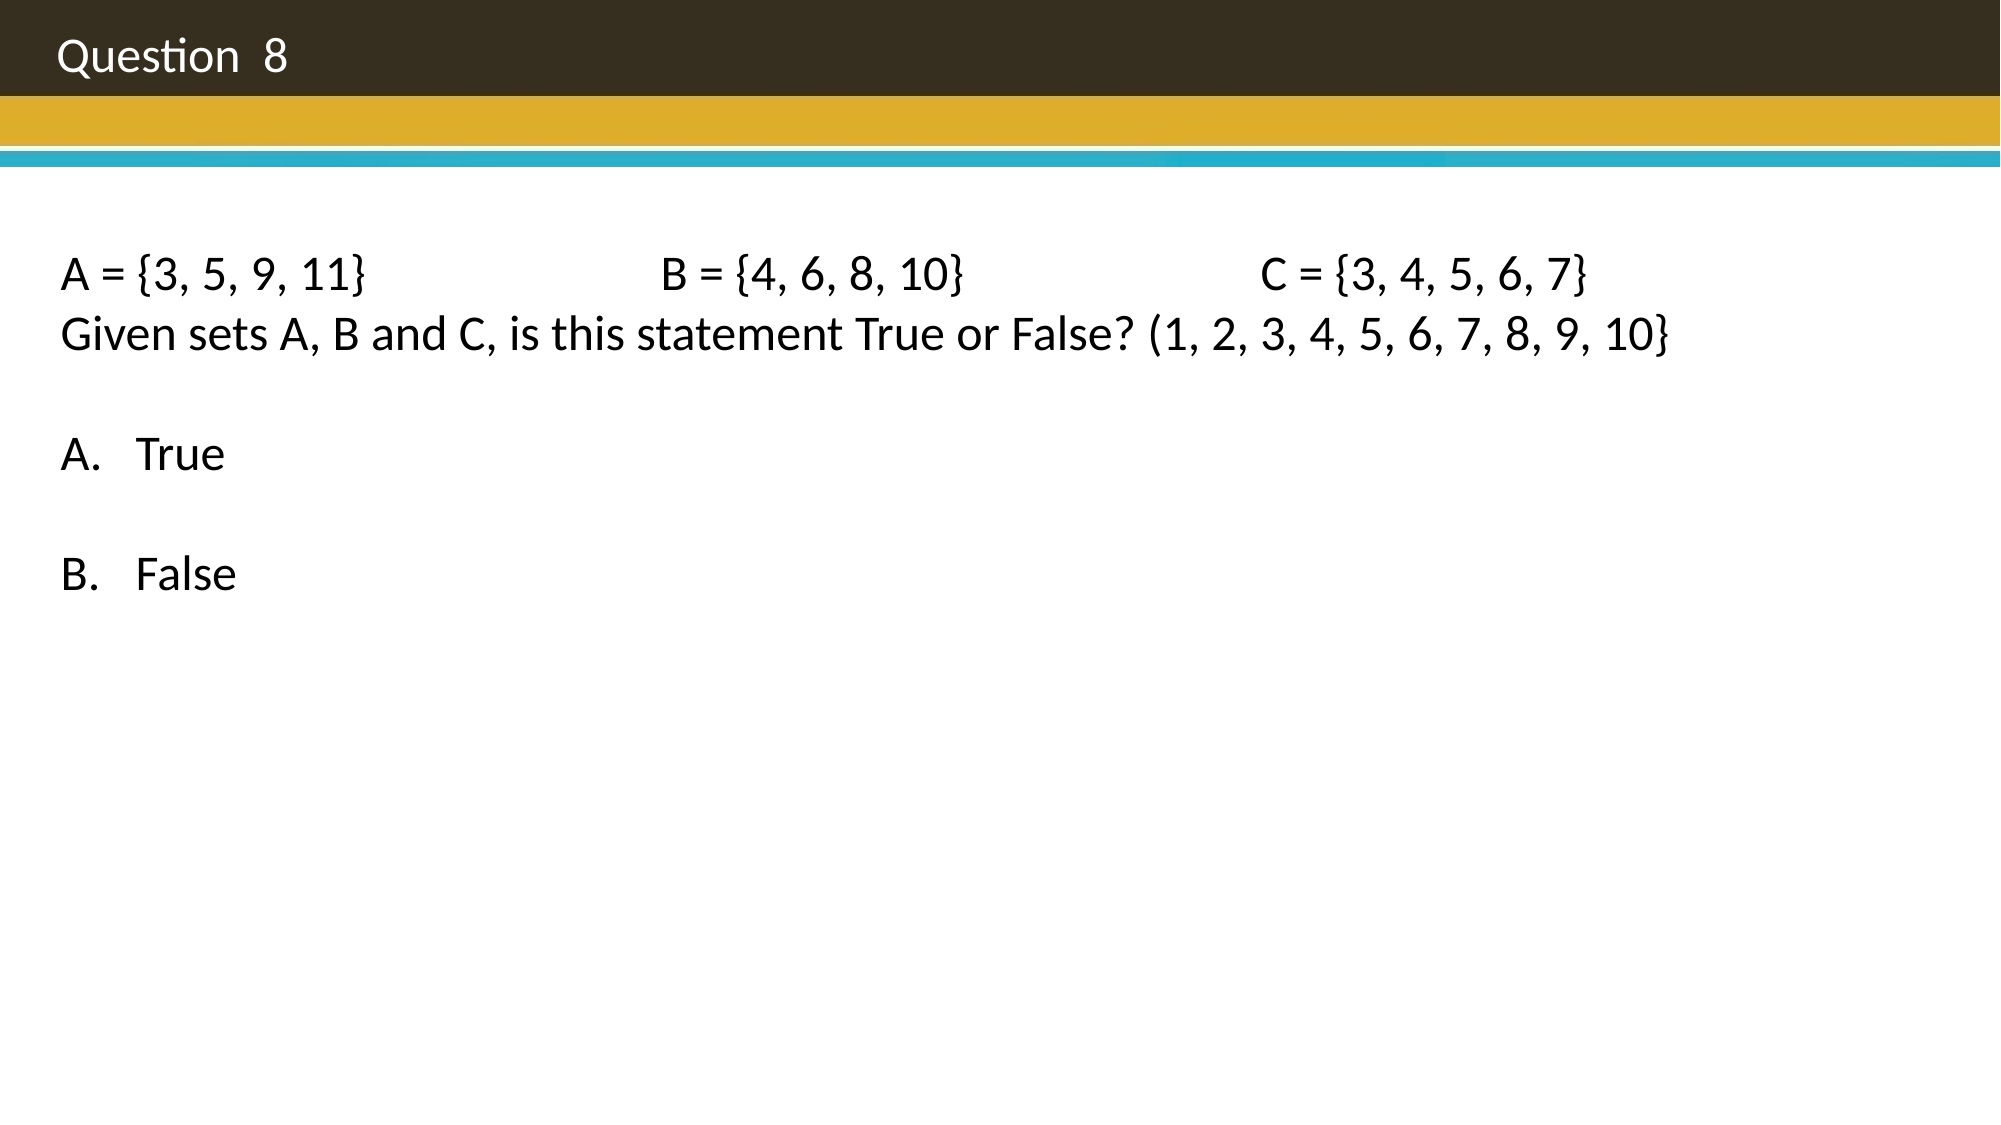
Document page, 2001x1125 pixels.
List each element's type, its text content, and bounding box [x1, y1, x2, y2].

text_box Question 8 [41, 14, 304, 90]
picture [0, 0, 2000, 167]
